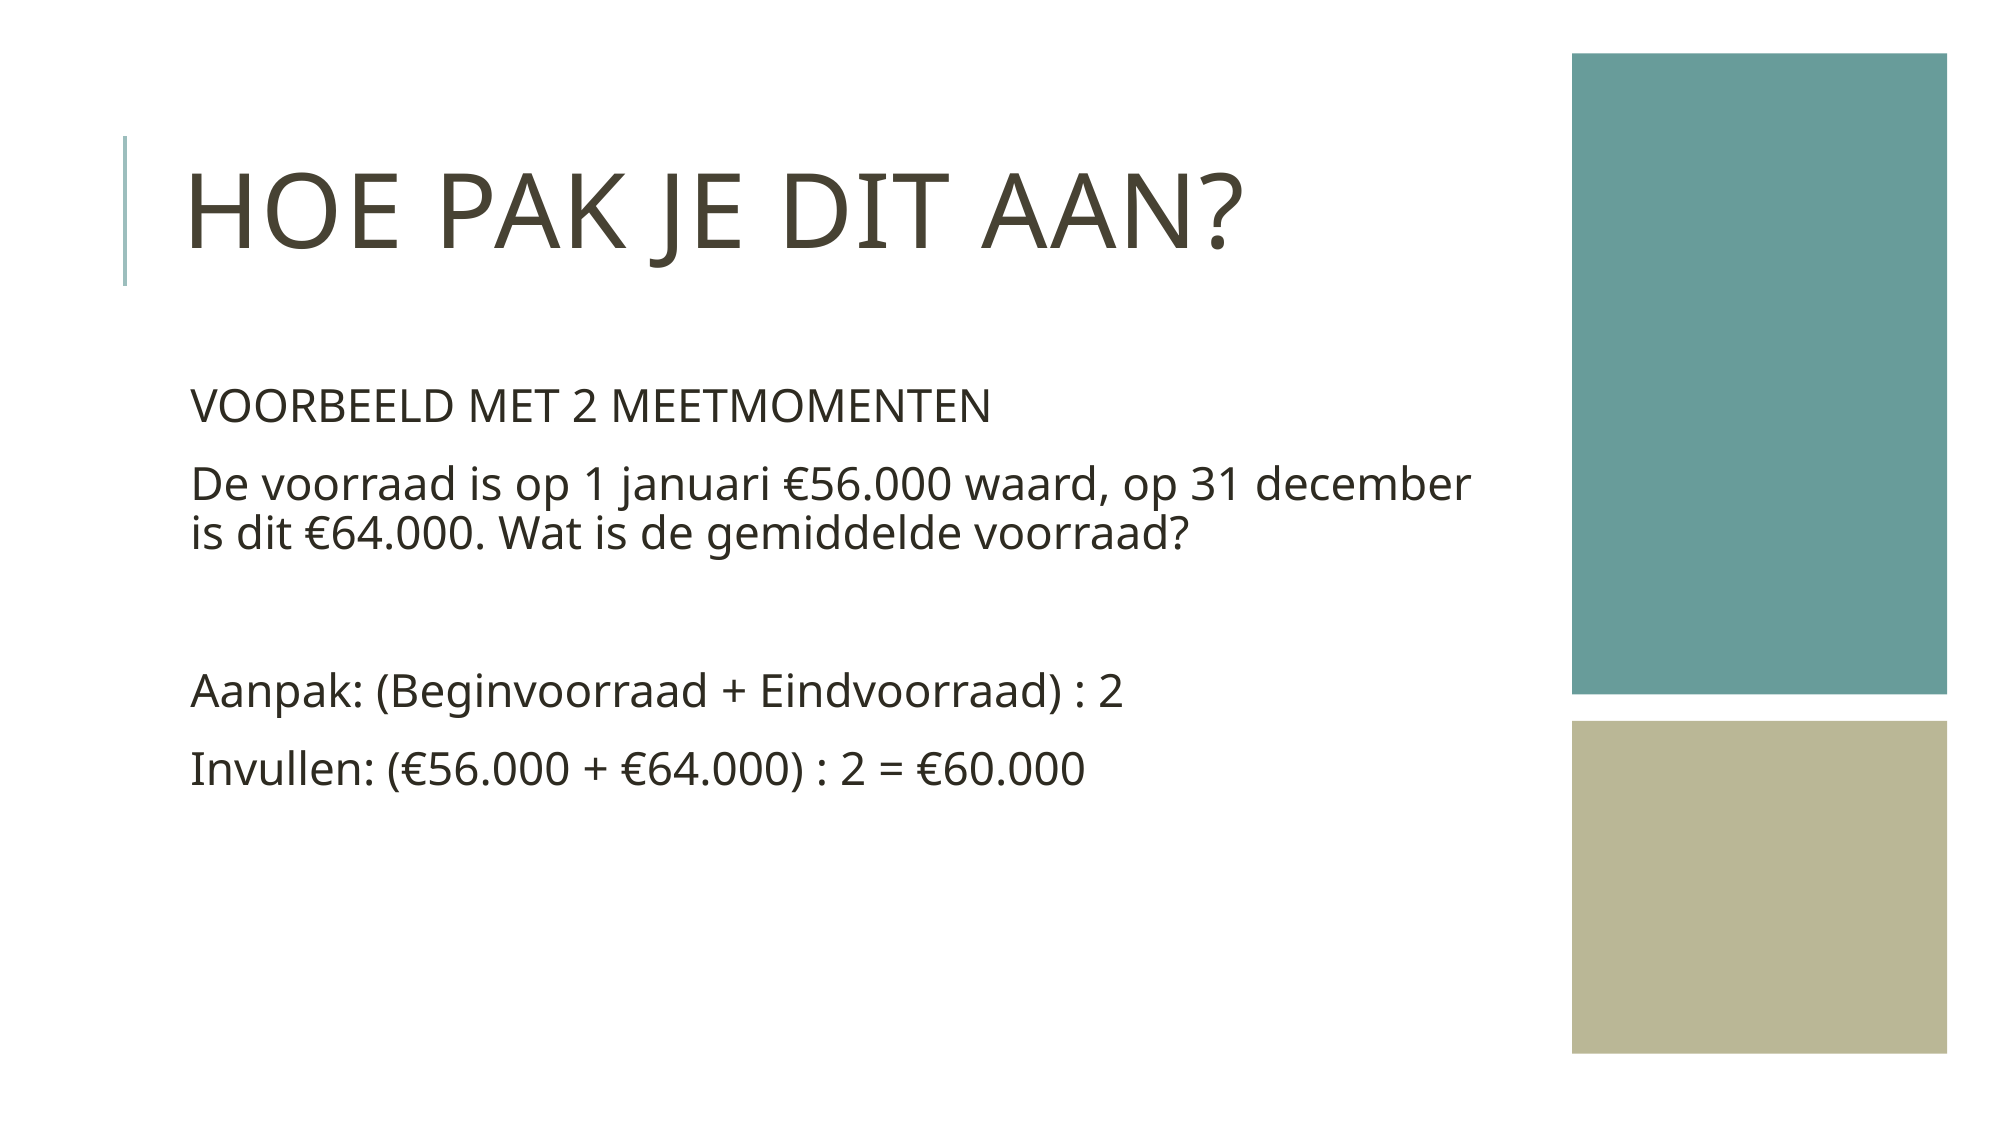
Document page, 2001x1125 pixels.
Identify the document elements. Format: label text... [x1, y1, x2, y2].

list VOORBEELD MET 2 MEETMOMENTEN De voorraad is op 1 januari €56.000 waard, op 31 december is dit €64.000. Wat is de gemiddelde voorraad? Aanpak: (Beginvoorraad + Eindvoorraad) : 2 Invullen: (€56.000 + €64.000) : 2 = €60.000 [168, 375, 1484, 1035]
text_box [1571, 720, 1948, 1055]
title Hoe pak je dit aan? [168, 96, 1484, 342]
text_box [1571, 52, 1948, 696]
